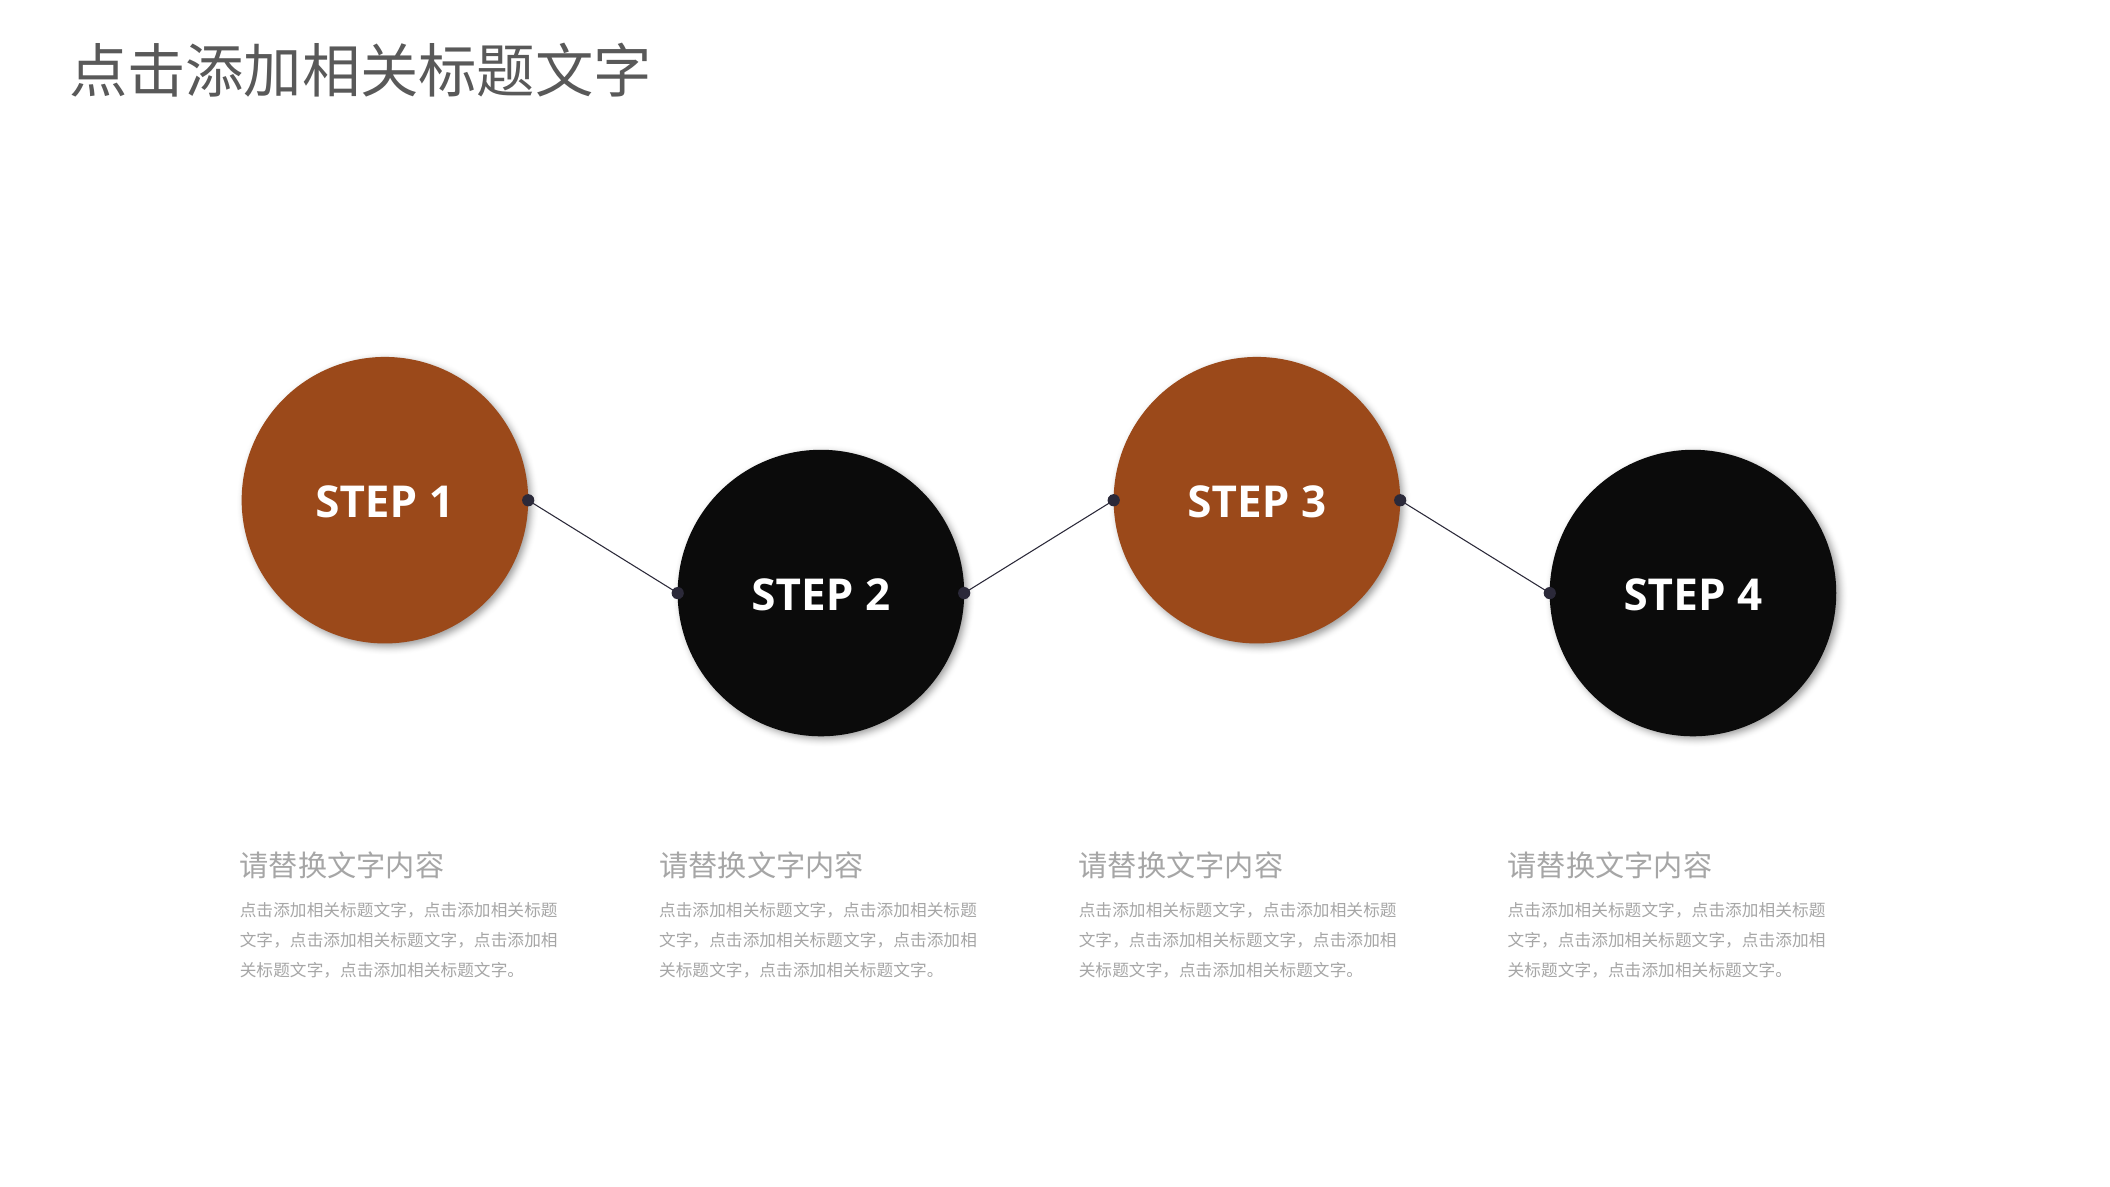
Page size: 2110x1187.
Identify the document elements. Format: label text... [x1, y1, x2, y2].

text_box 请替换文字内容 [223, 832, 623, 891]
text_box STEP 1 [240, 355, 530, 645]
text_box 点击添加相关标题文字，点击添加相关标题文字，点击添加相关标题文字，点击添加相关标题文字，点击添加相关标题文字。 [223, 882, 590, 988]
text_box 点击添加相关标题文字 [54, 26, 667, 112]
text_box STEP 2 [676, 448, 966, 738]
text_box STEP 4 [1548, 448, 1838, 738]
text_box 点击添加相关标题文字，点击添加相关标题文字，点击添加相关标题文字，点击添加相关标题文字，点击添加相关标题文字。 [643, 882, 1010, 988]
text_box STEP 3 [1112, 355, 1402, 645]
text_box 请替换文字内容 [1491, 832, 1891, 891]
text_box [528, 500, 678, 594]
text_box 点击添加相关标题文字，点击添加相关标题文字，点击添加相关标题文字，点击添加相关标题文字，点击添加相关标题文字。 [1491, 882, 1858, 988]
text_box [964, 500, 1114, 594]
text_box 请替换文字内容 [643, 832, 1043, 891]
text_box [1400, 500, 1550, 594]
text_box 点击添加相关标题文字，点击添加相关标题文字，点击添加相关标题文字，点击添加相关标题文字，点击添加相关标题文字。 [1062, 882, 1429, 988]
text_box 请替换文字内容 [1062, 832, 1462, 891]
